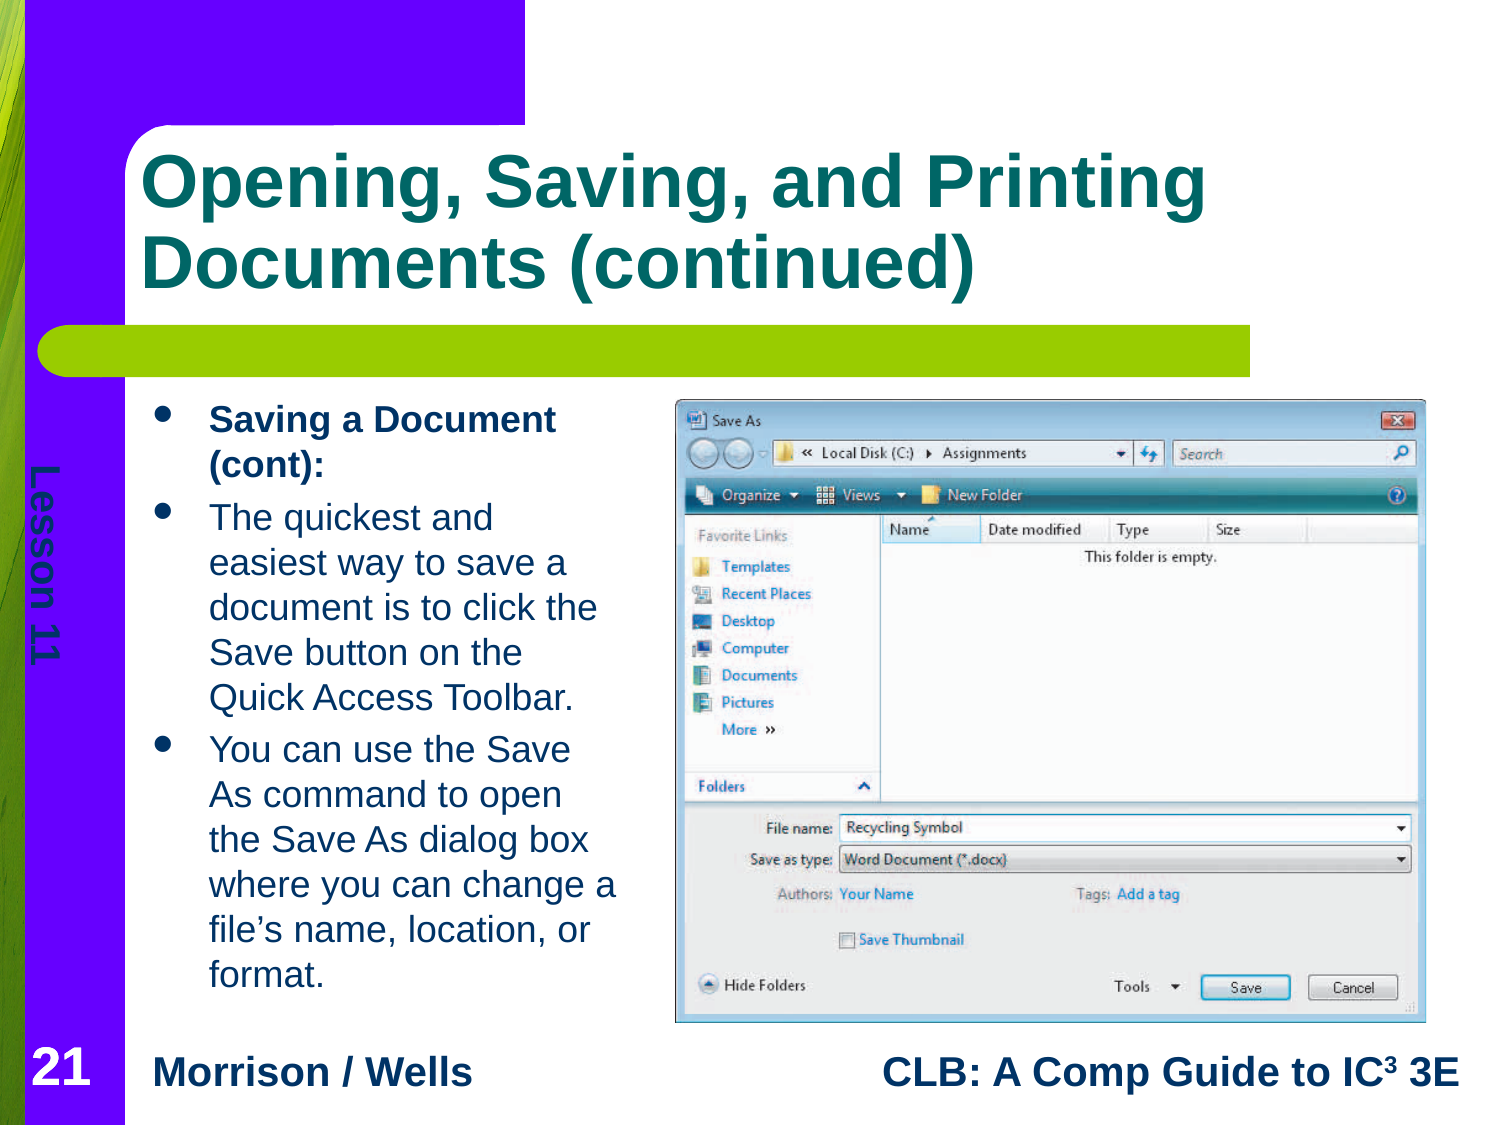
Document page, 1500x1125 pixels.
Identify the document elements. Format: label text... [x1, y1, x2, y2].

list Saving a Document (cont): The quickest and easiest way to save a document is to click the Save button on the Quick Access Toolbar. You can use the Save As command to open the Save As dialog box where you can change a file’s name, location, or format. [137, 387, 638, 999]
picture [674, 399, 1427, 1023]
picture [0, 0, 25, 1125]
text_box 21 [13, 1023, 111, 1105]
title Opening, Saving, and Printing Documents (continued) [124, 124, 1463, 313]
